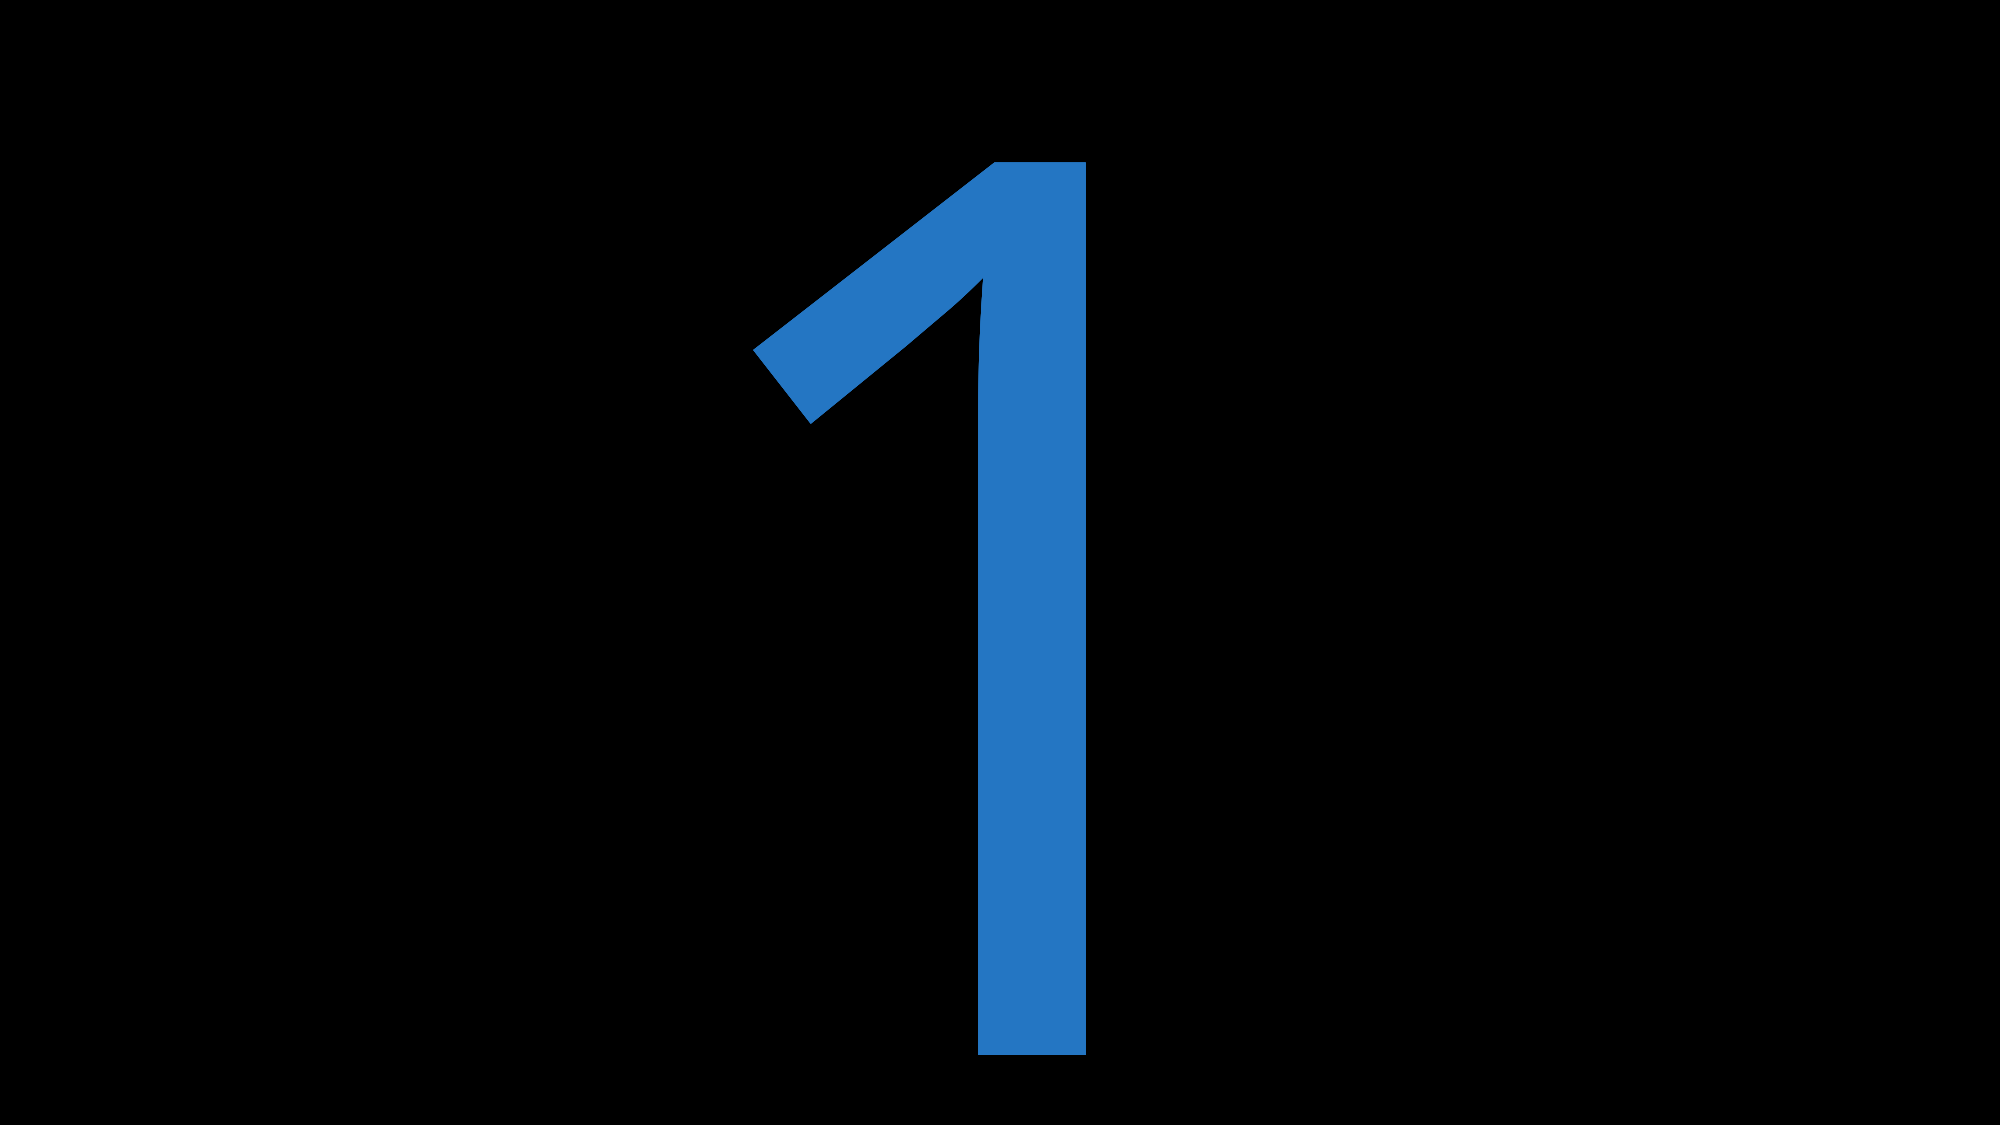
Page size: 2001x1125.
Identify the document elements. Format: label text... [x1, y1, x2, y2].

text_box 1 [0, 0, 2000, 1125]
